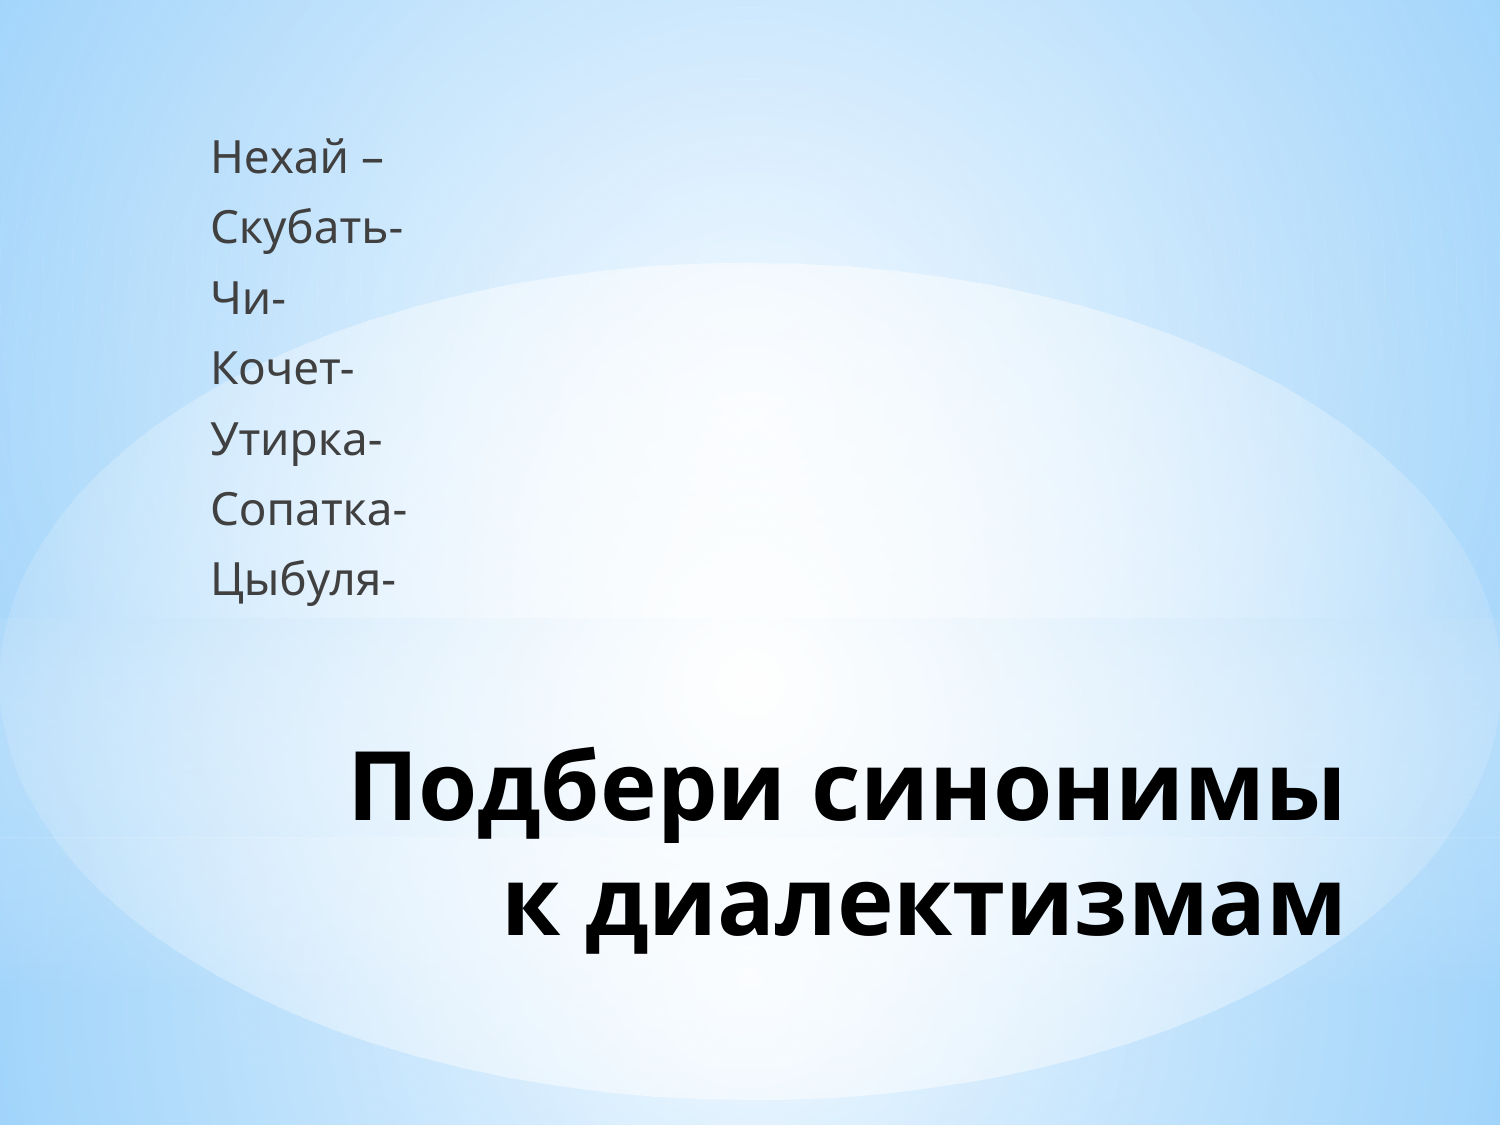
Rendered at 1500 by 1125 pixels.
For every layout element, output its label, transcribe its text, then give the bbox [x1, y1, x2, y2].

title Подбери синонимы к диалектизмам [294, 717, 1363, 905]
list Нехай – Скубать- Чи- Кочет- Утирка- Сопатка- Цыбуля- [187, 120, 1238, 690]
